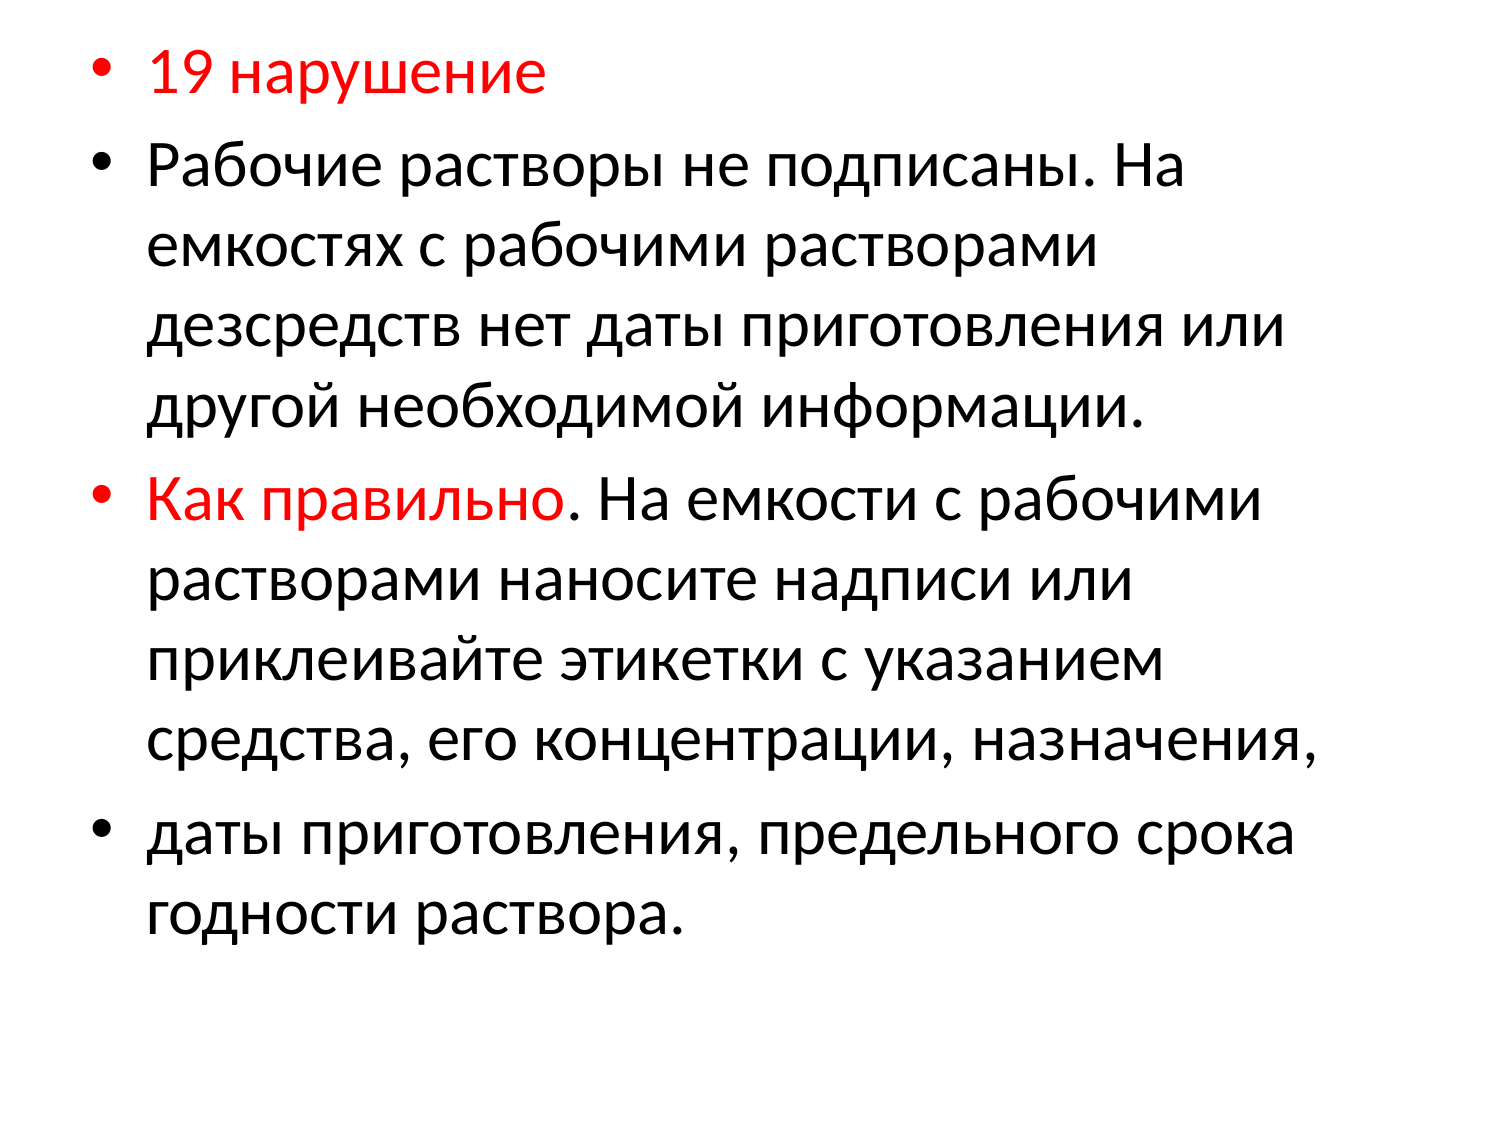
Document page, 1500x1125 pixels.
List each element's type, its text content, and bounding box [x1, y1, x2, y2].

list 19 нарушение Рабочие растворы не подписаны. На емкостях с рабочими растворами дезсредств нет даты приготовления или другой необходимой информации. Как правильно. На емкости с рабочими растворами наносите надписи или приклеивайте этикетки с указанием средства, его концентрации, назначения, даты приготовления, предельного срока годности раствора. [75, 19, 1425, 1005]
